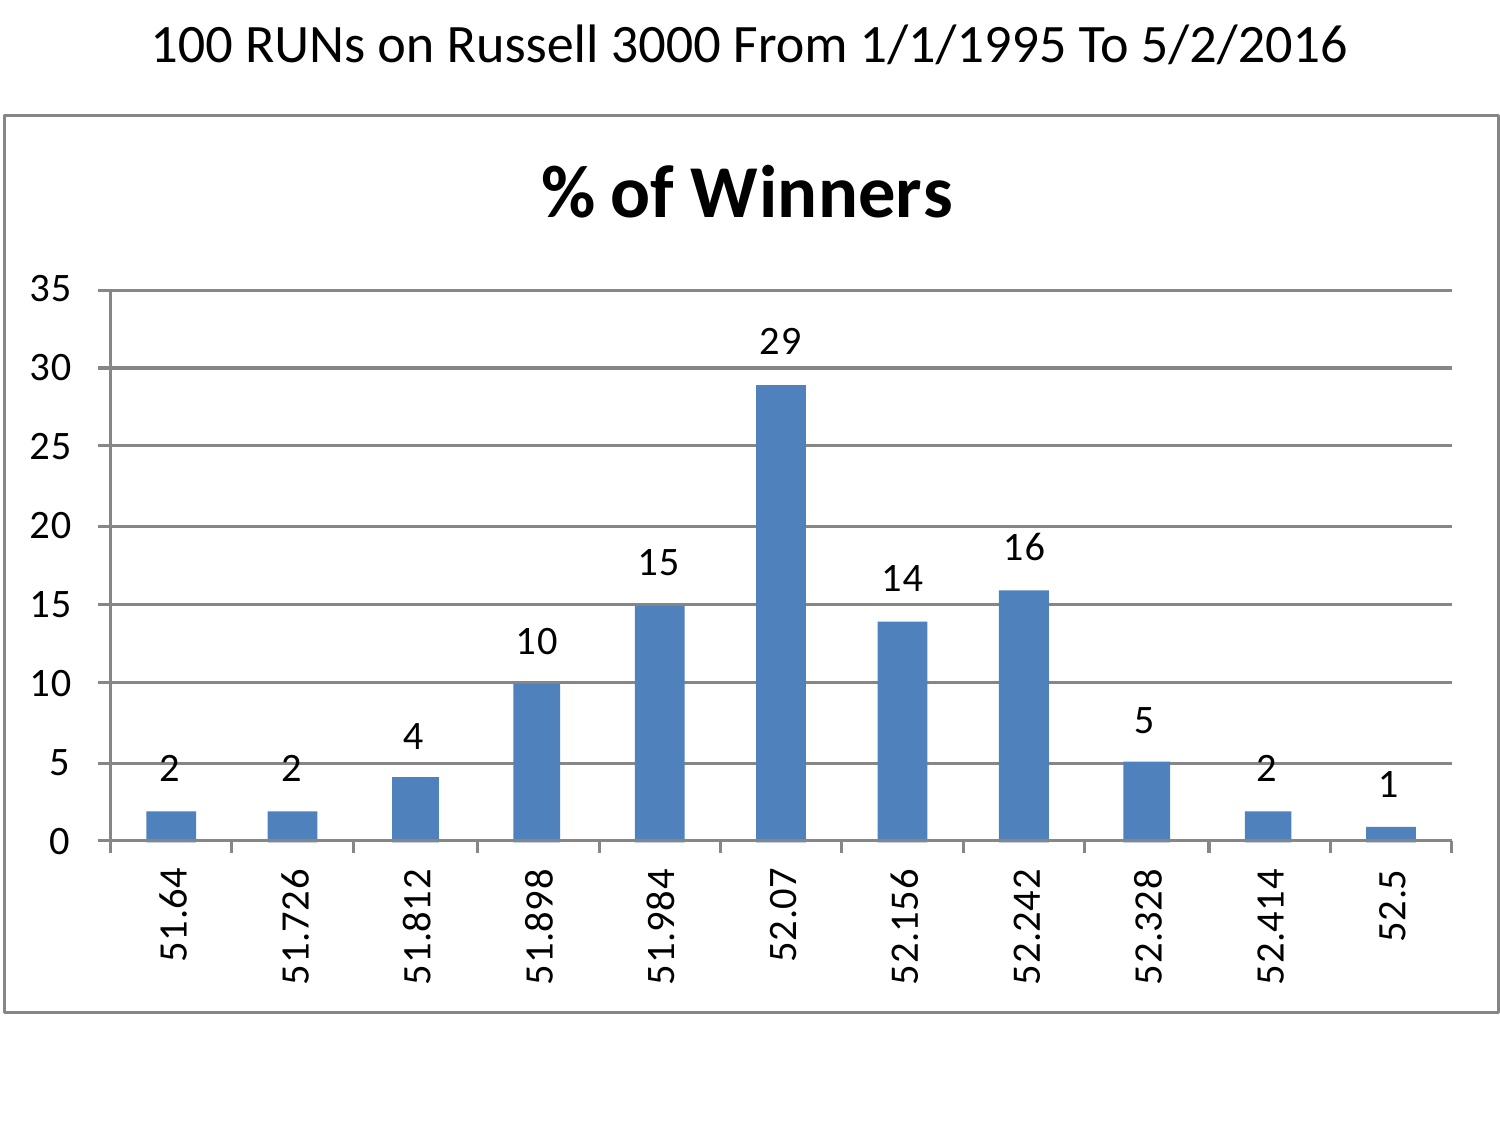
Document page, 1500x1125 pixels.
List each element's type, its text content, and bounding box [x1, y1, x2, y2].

text_box 100 RUNs on Russell 3000 From 1/1/1995 To 5/2/2016 [0, 0, 1500, 81]
picture [0, 110, 1500, 1014]
